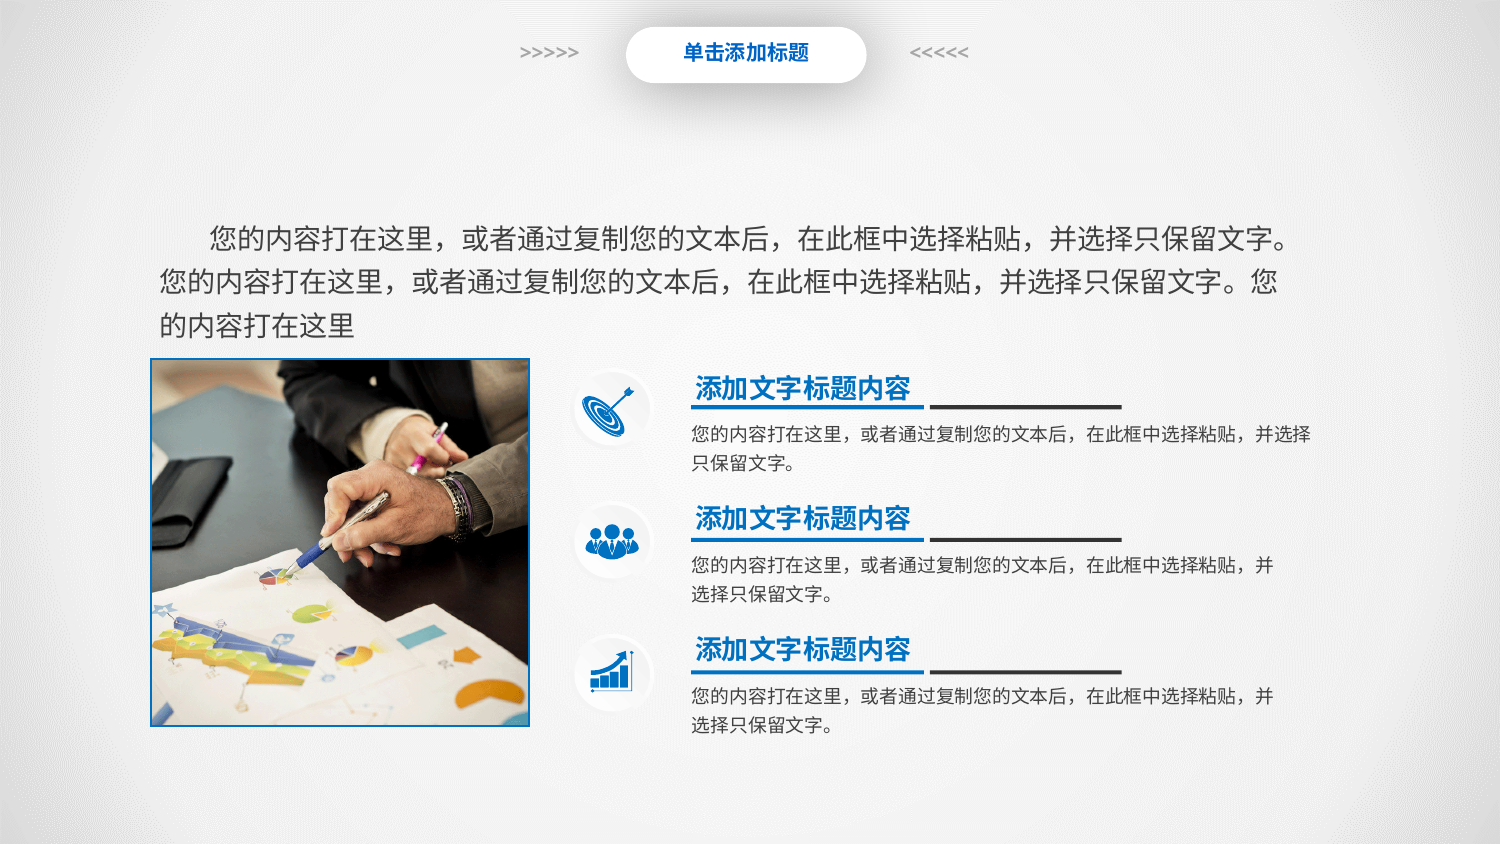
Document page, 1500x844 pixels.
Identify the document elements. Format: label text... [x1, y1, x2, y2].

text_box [569, 500, 655, 583]
text_box 您的内容打在这里，或者通过复制您的文本后，在此框中选择粘贴，并选择只保留文字。 [684, 543, 1290, 609]
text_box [569, 633, 655, 716]
text_box 您的内容打在这里，或者通过复制您的文本后，在此框中选择粘贴，并选择只保留文字。 [684, 412, 1322, 479]
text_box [691, 537, 1122, 542]
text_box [691, 405, 1122, 410]
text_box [626, 26, 867, 84]
text_box <<<<< [894, 32, 985, 73]
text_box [569, 368, 655, 450]
text_box 您的内容打在这里，或者通过复制您的文本后，在此框中选择粘贴，并选择只保留文字。 [684, 674, 1290, 740]
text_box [691, 670, 1122, 675]
picture [0, 0, 1500, 844]
text_box 您的内容打在这里，或者通过复制您的文本后，在此框中选择粘贴，并选择只保留文字。您的内容打在这里，或者通过复制您的文本后，在此框中选择粘贴，并选择只保留文字。您的内容打在这里 [149, 206, 1311, 348]
text_box 添加文字标题内容 [687, 498, 919, 538]
text_box 添加文字标题内容 [687, 367, 919, 407]
text_box >>>>> [504, 32, 595, 73]
text_box [150, 358, 530, 727]
text_box 添加文字标题内容 [687, 628, 919, 669]
